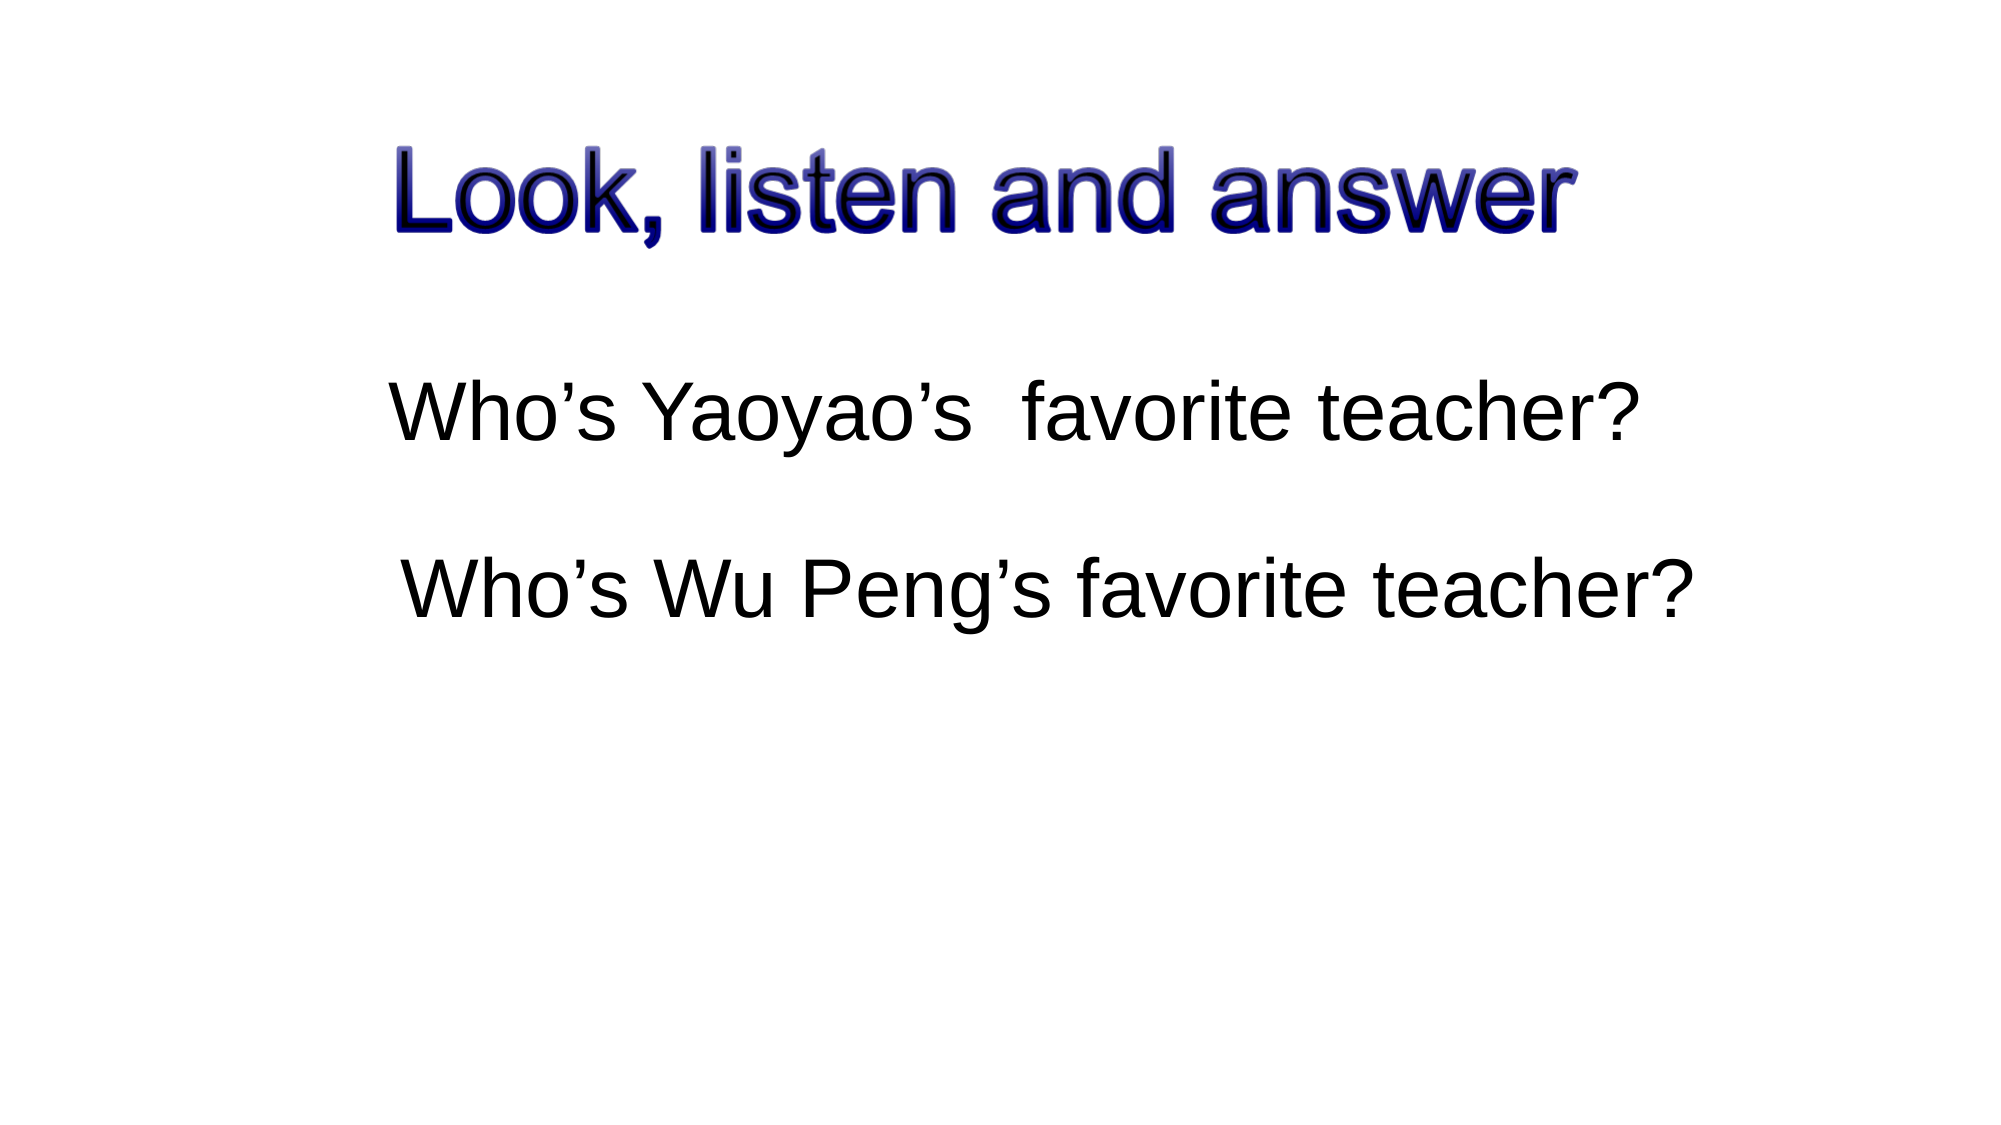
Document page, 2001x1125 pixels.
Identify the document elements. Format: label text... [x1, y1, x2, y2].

text_box Who’s Wu Peng’s favorite teacher? [385, 527, 1712, 642]
picture [322, 84, 1645, 266]
text_box Who’s Yaoyao’s favorite teacher? [374, 349, 1658, 565]
